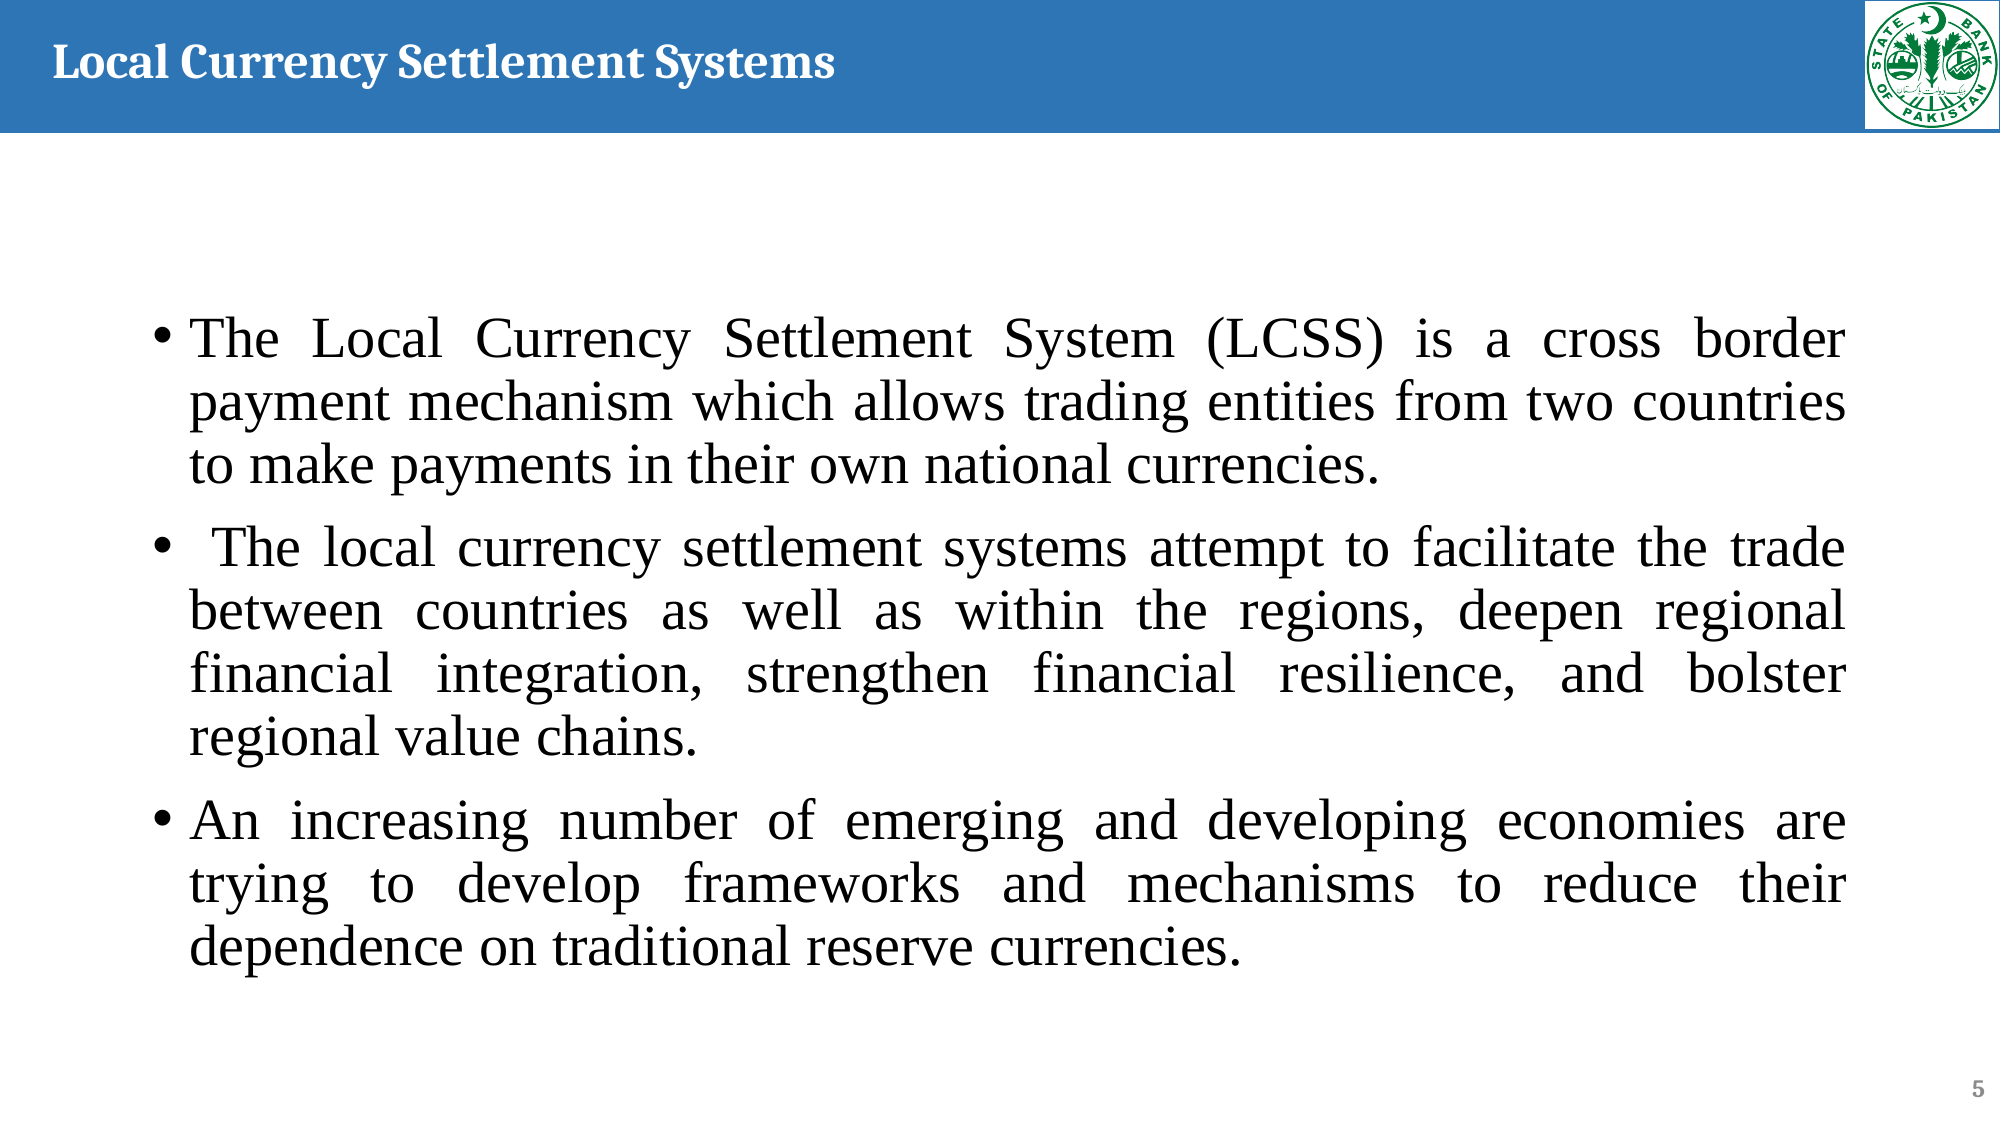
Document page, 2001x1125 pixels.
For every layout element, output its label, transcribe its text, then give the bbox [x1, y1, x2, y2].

slide_number 5 [1550, 1058, 2000, 1118]
list The Local Currency Settlement System (LCSS) is a cross border payment mechanism which allows trading entities from two countries to make payments in their own national currencies. The local currency settlement systems attempt to facilitate the trade between countries as well as within the regions, deepen regional financial integration, strengthen financial resilience, and bolster regional value chains. An increasing number of emerging and developing economies are trying to develop frameworks and mechanisms to reduce their dependence on traditional reserve currencies. [137, 299, 1863, 1014]
picture [1865, 1, 1999, 129]
text_box Local Currency Settlement Systems [37, 21, 1875, 97]
